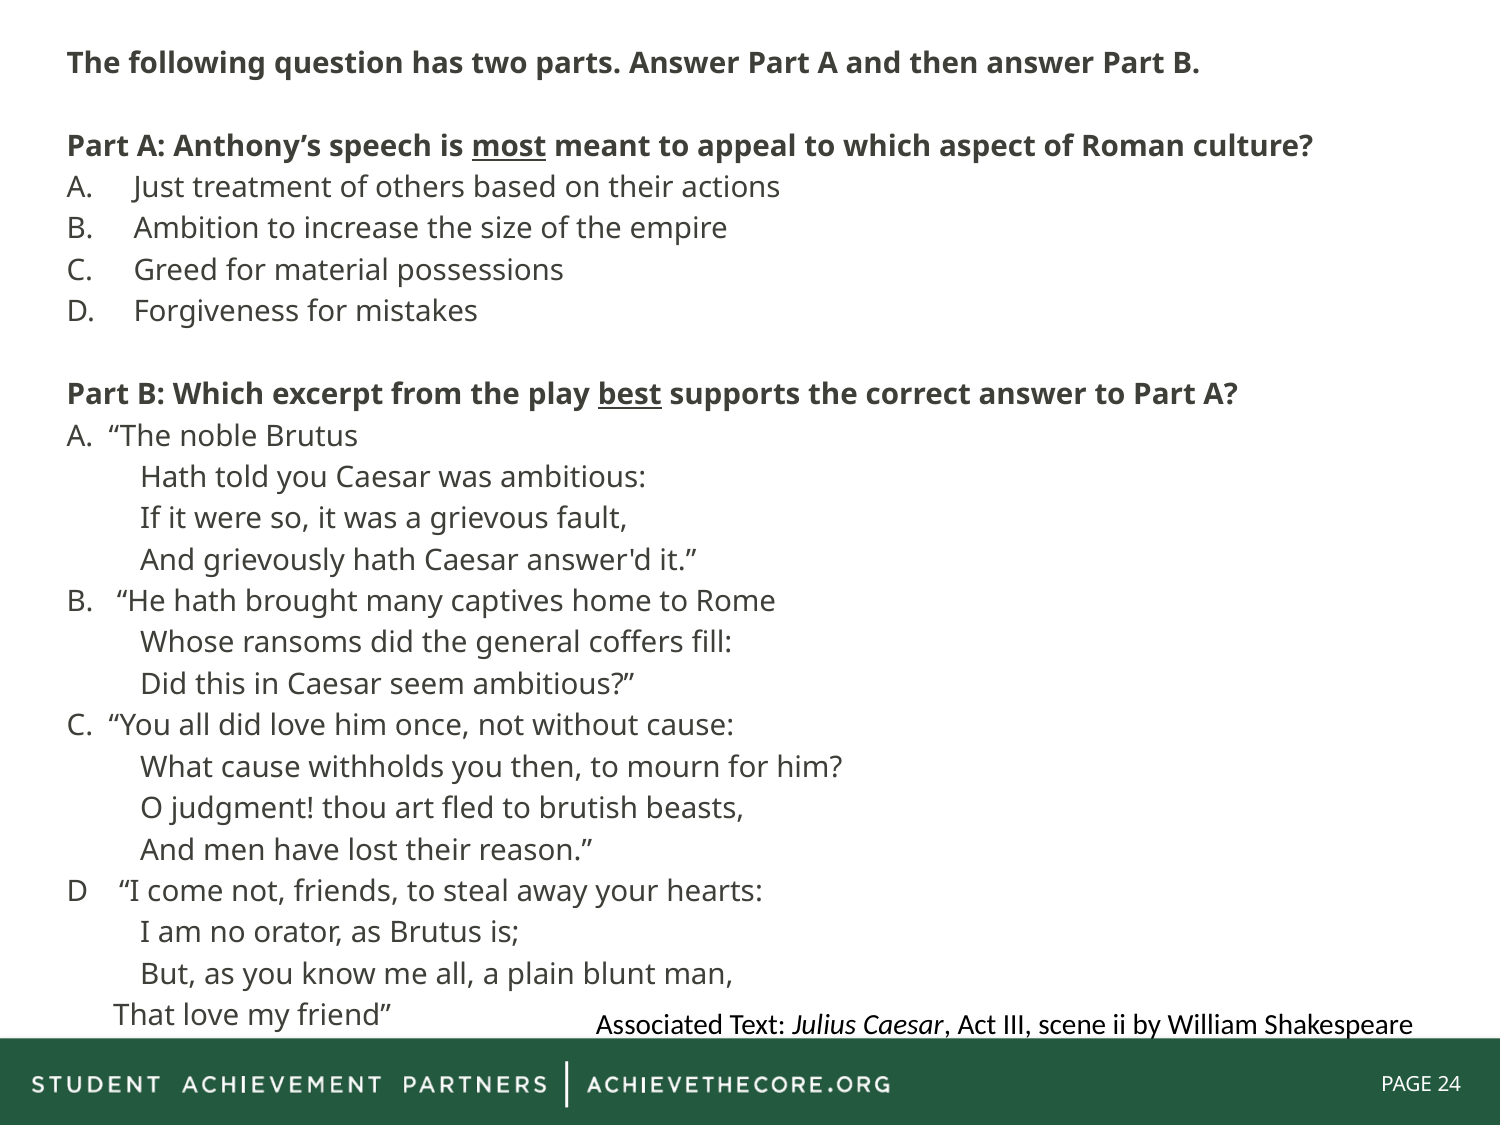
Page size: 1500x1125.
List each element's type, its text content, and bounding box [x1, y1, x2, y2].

text_box Associated Text: Julius Caesar, Act III, scene ii by William Shakespeare [561, 997, 1449, 1048]
list The following question has two parts. Answer Part A and then answer Part B. Part A: Anthony’s speech is most meant to appeal to which aspect of Roman culture? Just treatment of others based on their actions Ambition to increase the size of the empire Greed for material possessions Forgiveness for mistakes Part B: Which excerpt from the play best supports the correct answer to Part A? A. “The noble Brutus Hath told you Caesar was ambitious: If it were so, it was a grievous fault, And grievously hath Caesar answer'd it.” B. “He hath brought many captives home to Rome Whose ransoms did the general coffers fill: Did this in Caesar seem ambitious?” C. “You all did love him once, not without cause: What cause withholds you then, to mourn for him? O judgment! thou art fled to brutish beasts, And men have lost their reason.” D “I come not, friends, to steal away your hearts: I am no orator, as Brutus is; But, as you know me all, a plain blunt man, That love my friend” [51, 36, 1449, 1049]
